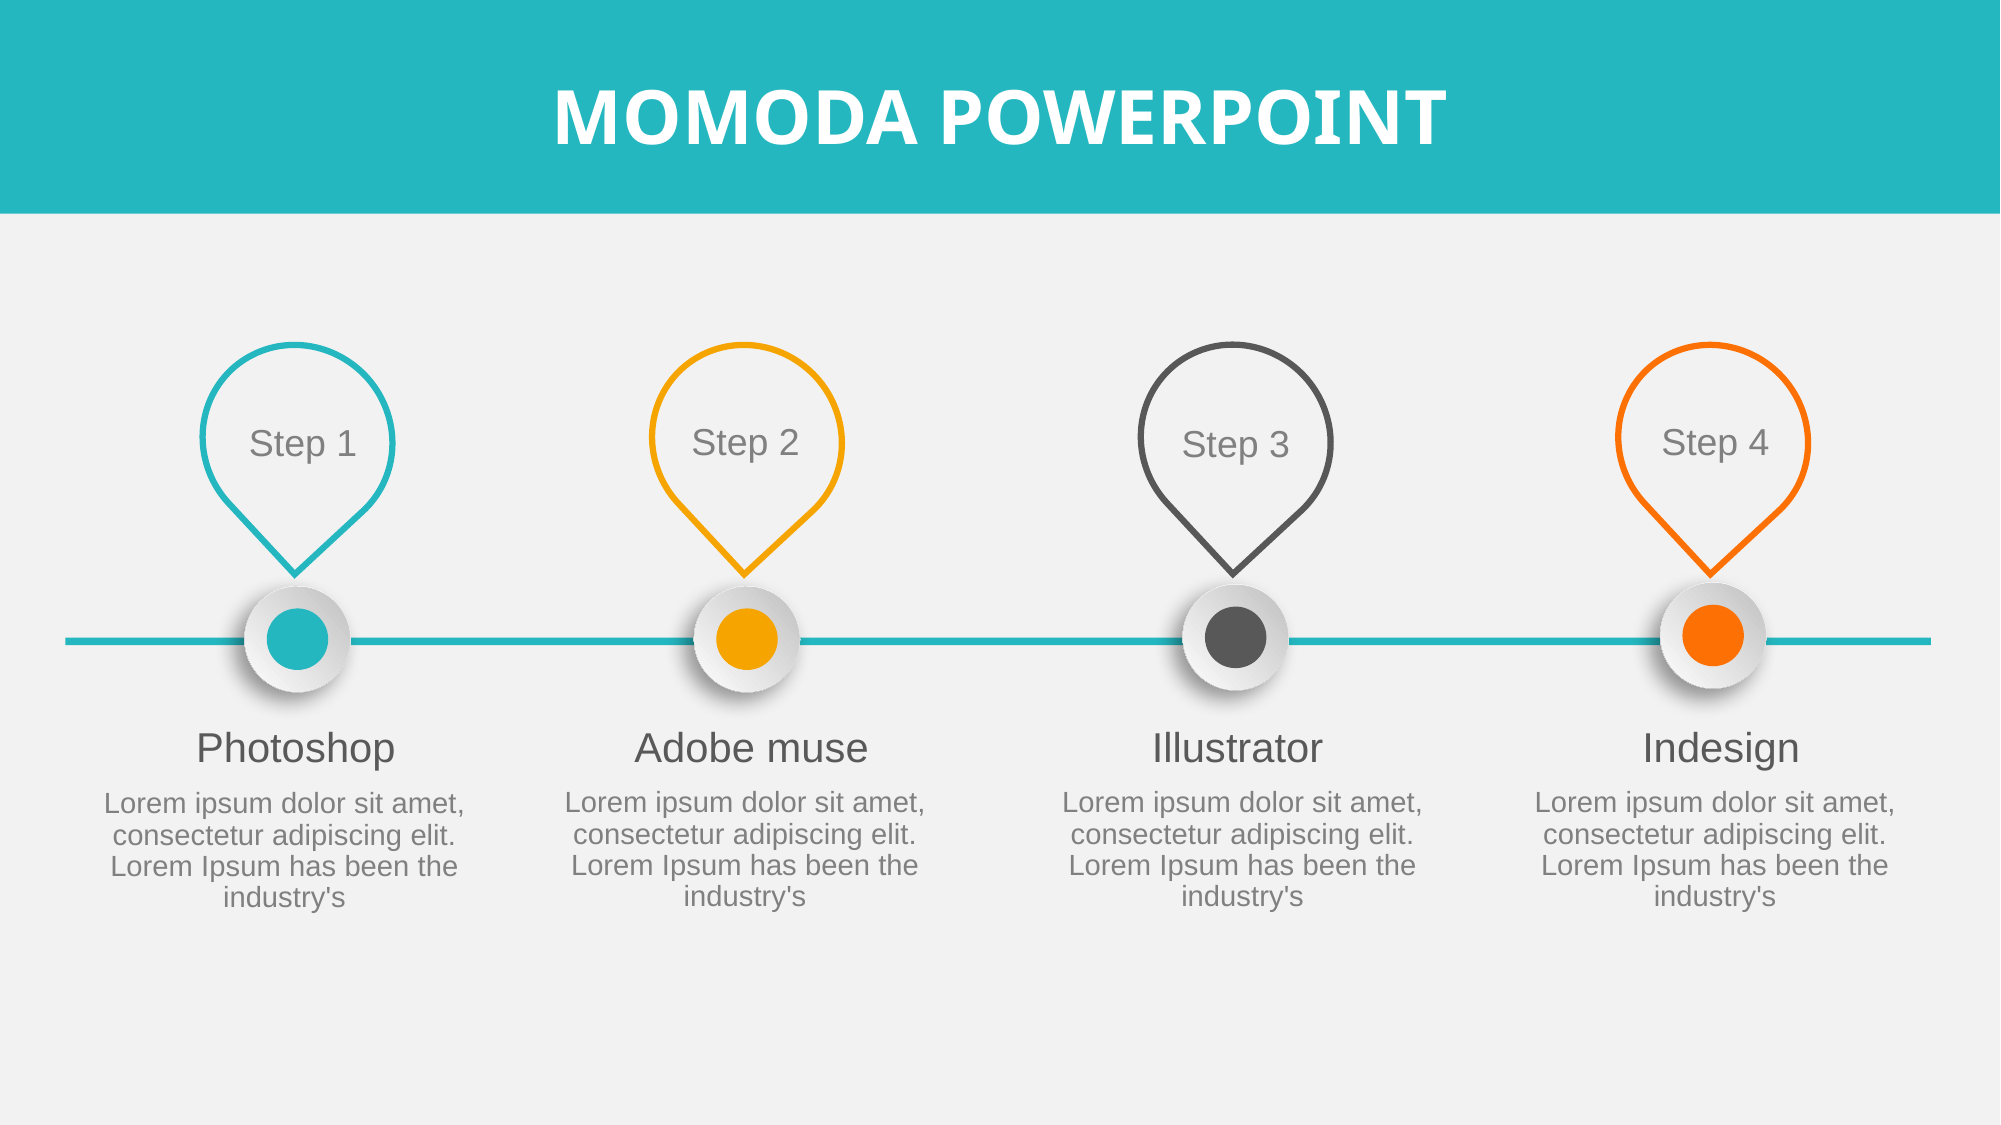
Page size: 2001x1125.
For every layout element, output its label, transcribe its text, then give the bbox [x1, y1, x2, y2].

text_box [1292, 637, 1638, 646]
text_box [1660, 582, 1767, 689]
text_box [1617, 343, 1810, 576]
text_box Lorem ipsum dolor sit amet, consectetur adipiscing elit. Lorem Ipsum has been the industry's [1497, 780, 1934, 900]
text_box Lorem ipsum dolor sit amet, consectetur adipiscing elit. Lorem Ipsum has been the industry's [527, 780, 963, 900]
text_box [1139, 343, 1332, 576]
text_box [805, 637, 1160, 646]
text_box Illustrator [1137, 713, 1370, 779]
text_box Adobe muse [619, 713, 898, 778]
text_box Lorem ipsum dolor sit amet, consectetur adipiscing elit. Lorem Ipsum has been the industry's [1025, 780, 1461, 900]
text_box [0, 0, 2000, 215]
text_box Step 2 [676, 410, 815, 471]
text_box [201, 343, 394, 576]
text_box [355, 637, 672, 646]
text_box Step 1 [234, 411, 372, 472]
text_box Step 4 [1646, 410, 1785, 471]
text_box Lorem ipsum dolor sit amet, consectetur adipiscing elit. Lorem Ipsum has been the industry's [66, 781, 503, 901]
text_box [244, 586, 351, 693]
text_box Photoshop [181, 713, 414, 778]
text_box Indesign [1627, 713, 1861, 778]
text_box [1771, 637, 1932, 646]
text_box [64, 637, 222, 646]
text_box [651, 343, 843, 576]
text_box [1182, 584, 1289, 691]
text_box Step 3 [1166, 412, 1305, 472]
text_box MOMODA POWERPOINT [536, 61, 1464, 167]
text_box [693, 586, 801, 693]
